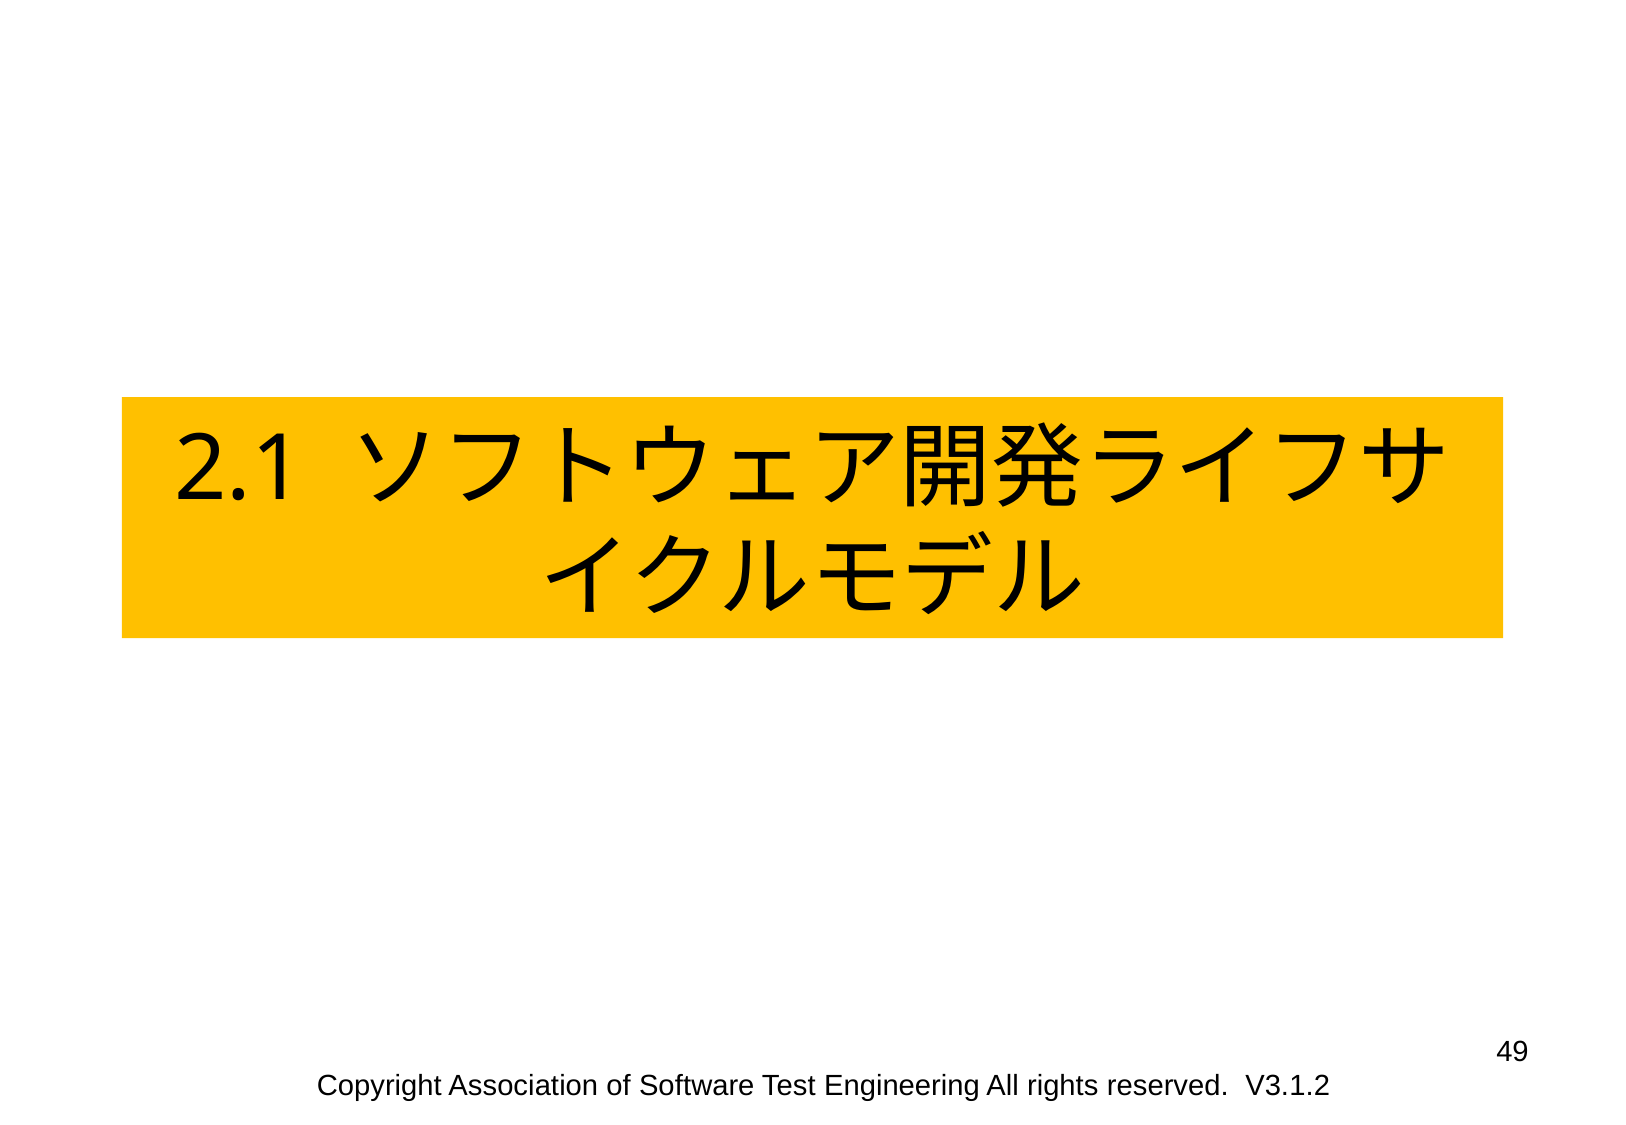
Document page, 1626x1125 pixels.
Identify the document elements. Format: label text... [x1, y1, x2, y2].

text_box 2.1 ソフトウェア開発ライフサイクルモデル [121, 397, 1504, 639]
footer Copyright Association of Software Test Engineering All rights reserved. V3.1.2 [233, 1058, 1164, 1103]
slide_number 49 [1164, 1024, 1544, 1103]
